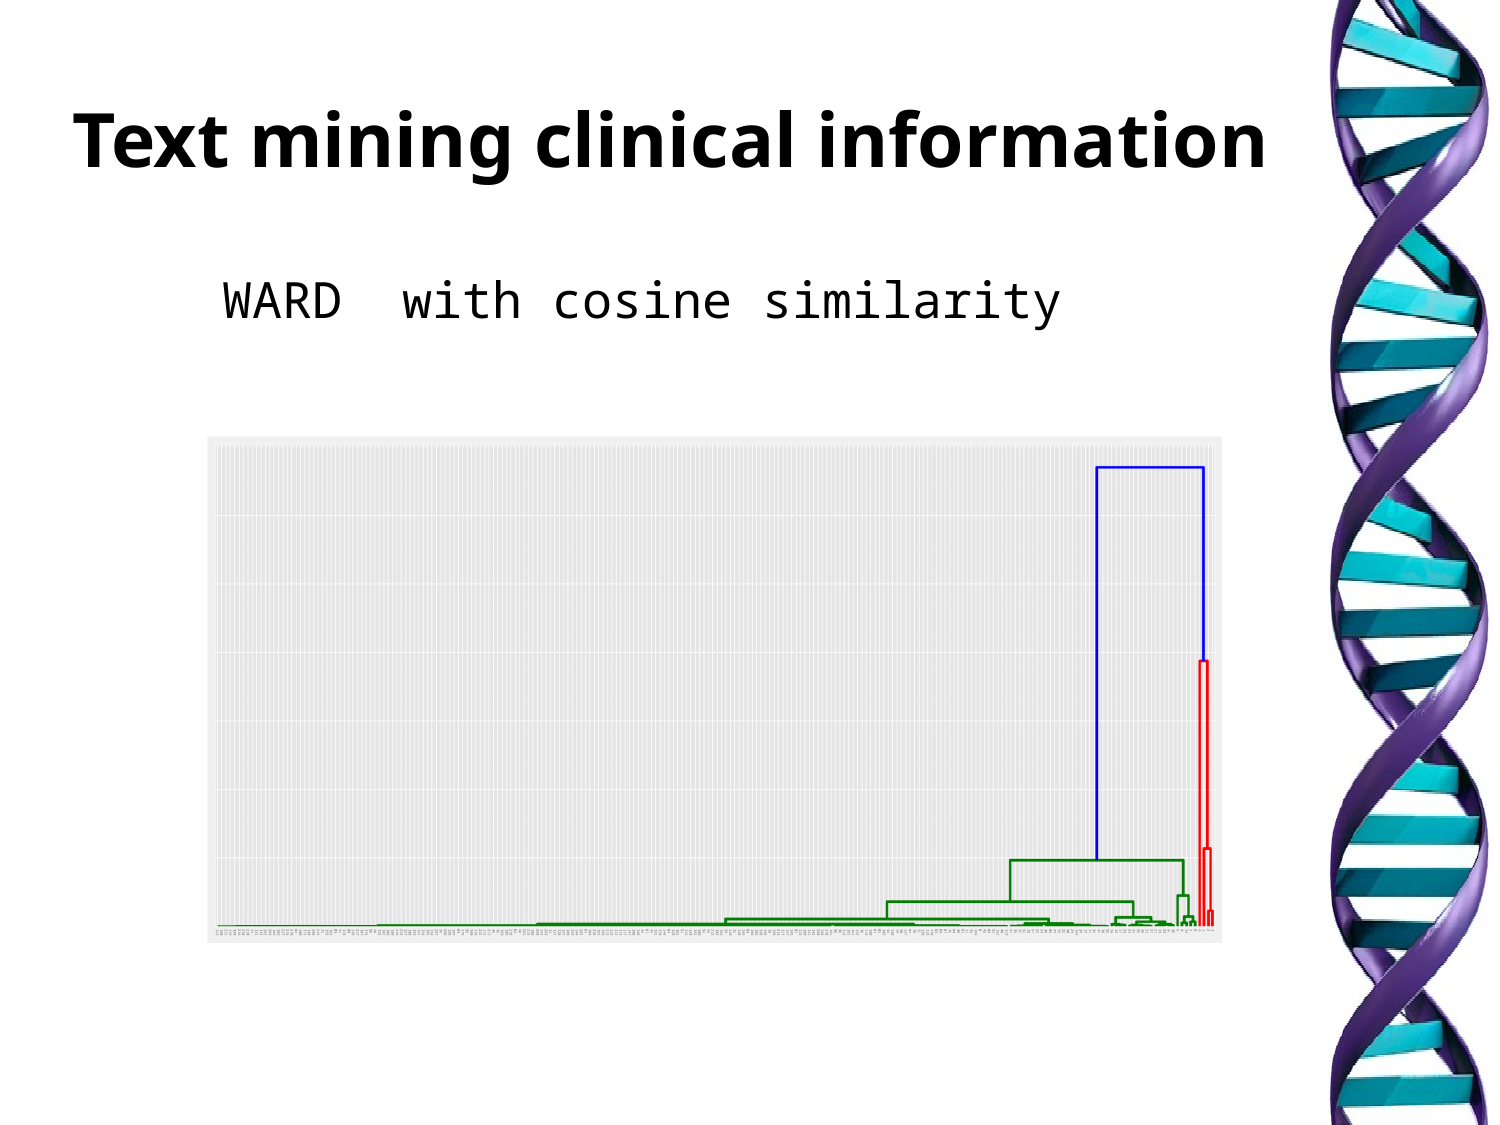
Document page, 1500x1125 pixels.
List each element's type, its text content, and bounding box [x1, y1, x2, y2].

picture [1322, 0, 1500, 1125]
text_box WARD with cosine similarity [973, 253, 1170, 350]
text_box WARD with cosine similarity [207, 253, 455, 350]
title Text mining clinical information [19, 46, 1317, 229]
picture [209, 182, 1222, 1125]
